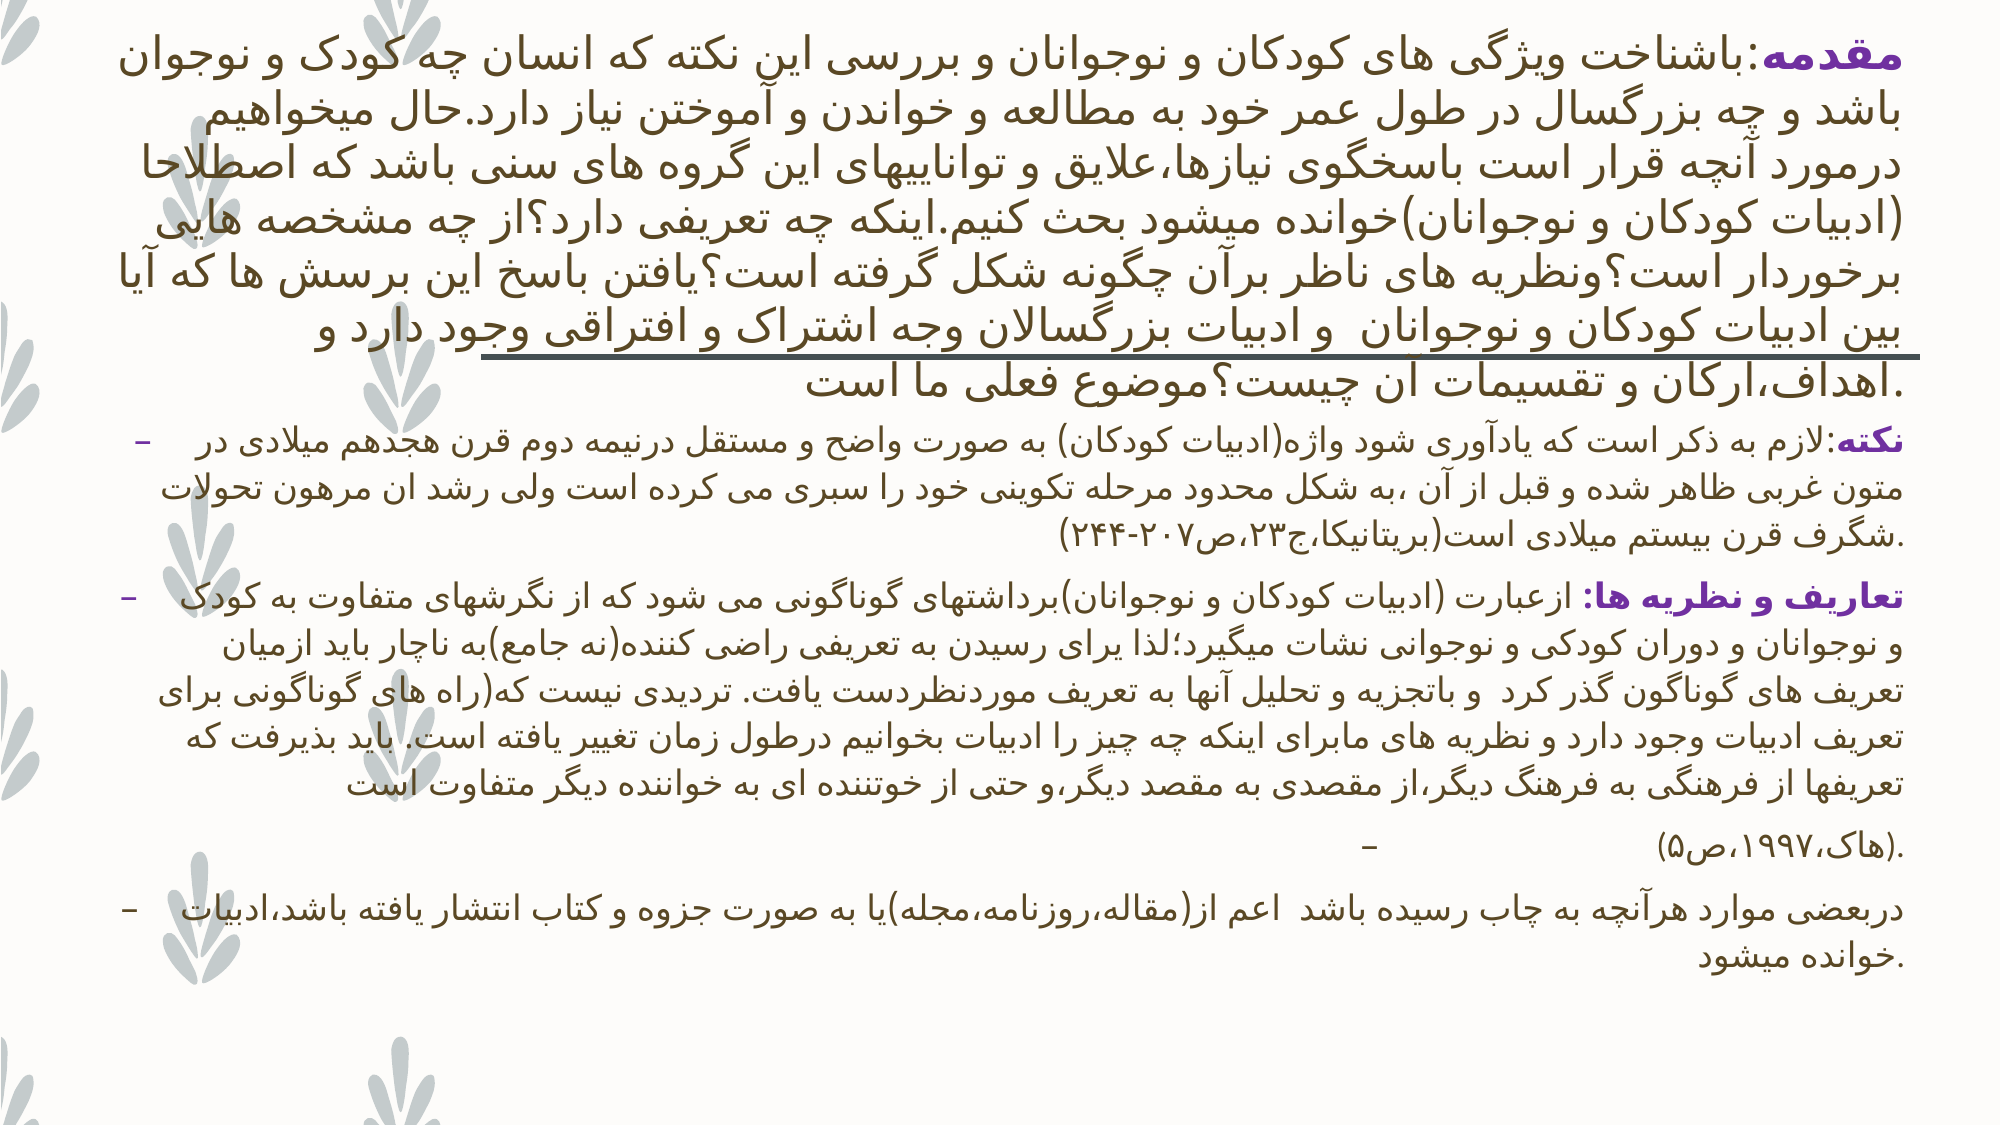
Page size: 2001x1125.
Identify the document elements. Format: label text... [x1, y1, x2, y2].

title مقدمه:باشناخت ویژگی های کودکان و نوجوانان و بررسی این نکته که انسان چه کودک و نوجوان باشد و چه بزرگسال در طول عمر خود به مطالعه و خواندن و آموختن نیاز دارد.حال میخواهیم درمورد آنچه قرار است باسخگوی نیازها،علایق و تواناییهای این گروه های سنی باشد که اصطلاحا (ادبیات کودکان و نوجوانان)خوانده میشود بحث کنیم.اینکه چه تعریفی دارد؟از چه مشخصه هایی برخوردار است؟ونظریه های ناظر برآن چگونه شکل گرفته است؟یافتن باسخ این برسش ها‍‍‍ که آیا بین ادبیات کودکان و نوجوانان و ادبیات بزرگسالان وجه اشتراک و افتراقی وجود دارد و اهداف،ارکان و تقسیمات آن چیست؟موضوع فعلی ما است. [54, 19, 1920, 328]
list نکته:لازم به ذکر است که یادآوری شود واژه(ادبیات کودکان) به صورت واضح و مستقل درنیمه دوم قرن هجدهم میلادی در متون غربی ظاهر شده و قبل از آن ،به شکل محدود مرحله تکوینی خود را سبری می کرده است ولی رشد ان مرهون تحولات شگرف قرن بیستم میلادی است(بریتانیکا،ج۲۳،ص۲۰۷-۲۴۴). تعاریف و نظریه ها: ازعبارت (ادبیات کودکان و نوجوانان)برداشتهای گوناگونی می شود که از نگرشهای متفاوت به کودک و نوجوانان و دوران کودکی و نوجوانی نشات میگیرد؛لذا یرای رسیدن به تعریفی راضی کننده(نه جامع)به ناچار باید ازمیان تعریف های گوناگون گذر کرد و باتجزیه و تحلیل آنها به تعریف موردنظردست یافت. تردیدی نیست که(راه های گوناگونی برای تعریف ادبیات وجود دارد و نظریه های مابرای اینکه چه چیز را ادبیات بخوانیم درطول زمان تغییر یافته است. باید بذیرفت که تعریفها از فرهنگی به فرهنگ دیگر،از مقصدی به مقصد دیگر،و حتی از خوتننده ای به خواننده دیگر متفاوت است (هاک،۱۹۹۷،ص۵). دربعضی موارد هرآنچه به چاب رسیده باشد اعم از(مقاله،روزنامه،مجله)یا به صورت جزوه و کتاب انتشار یافته باشد،ادبیات خوانده میشود. [92, 405, 1920, 999]
